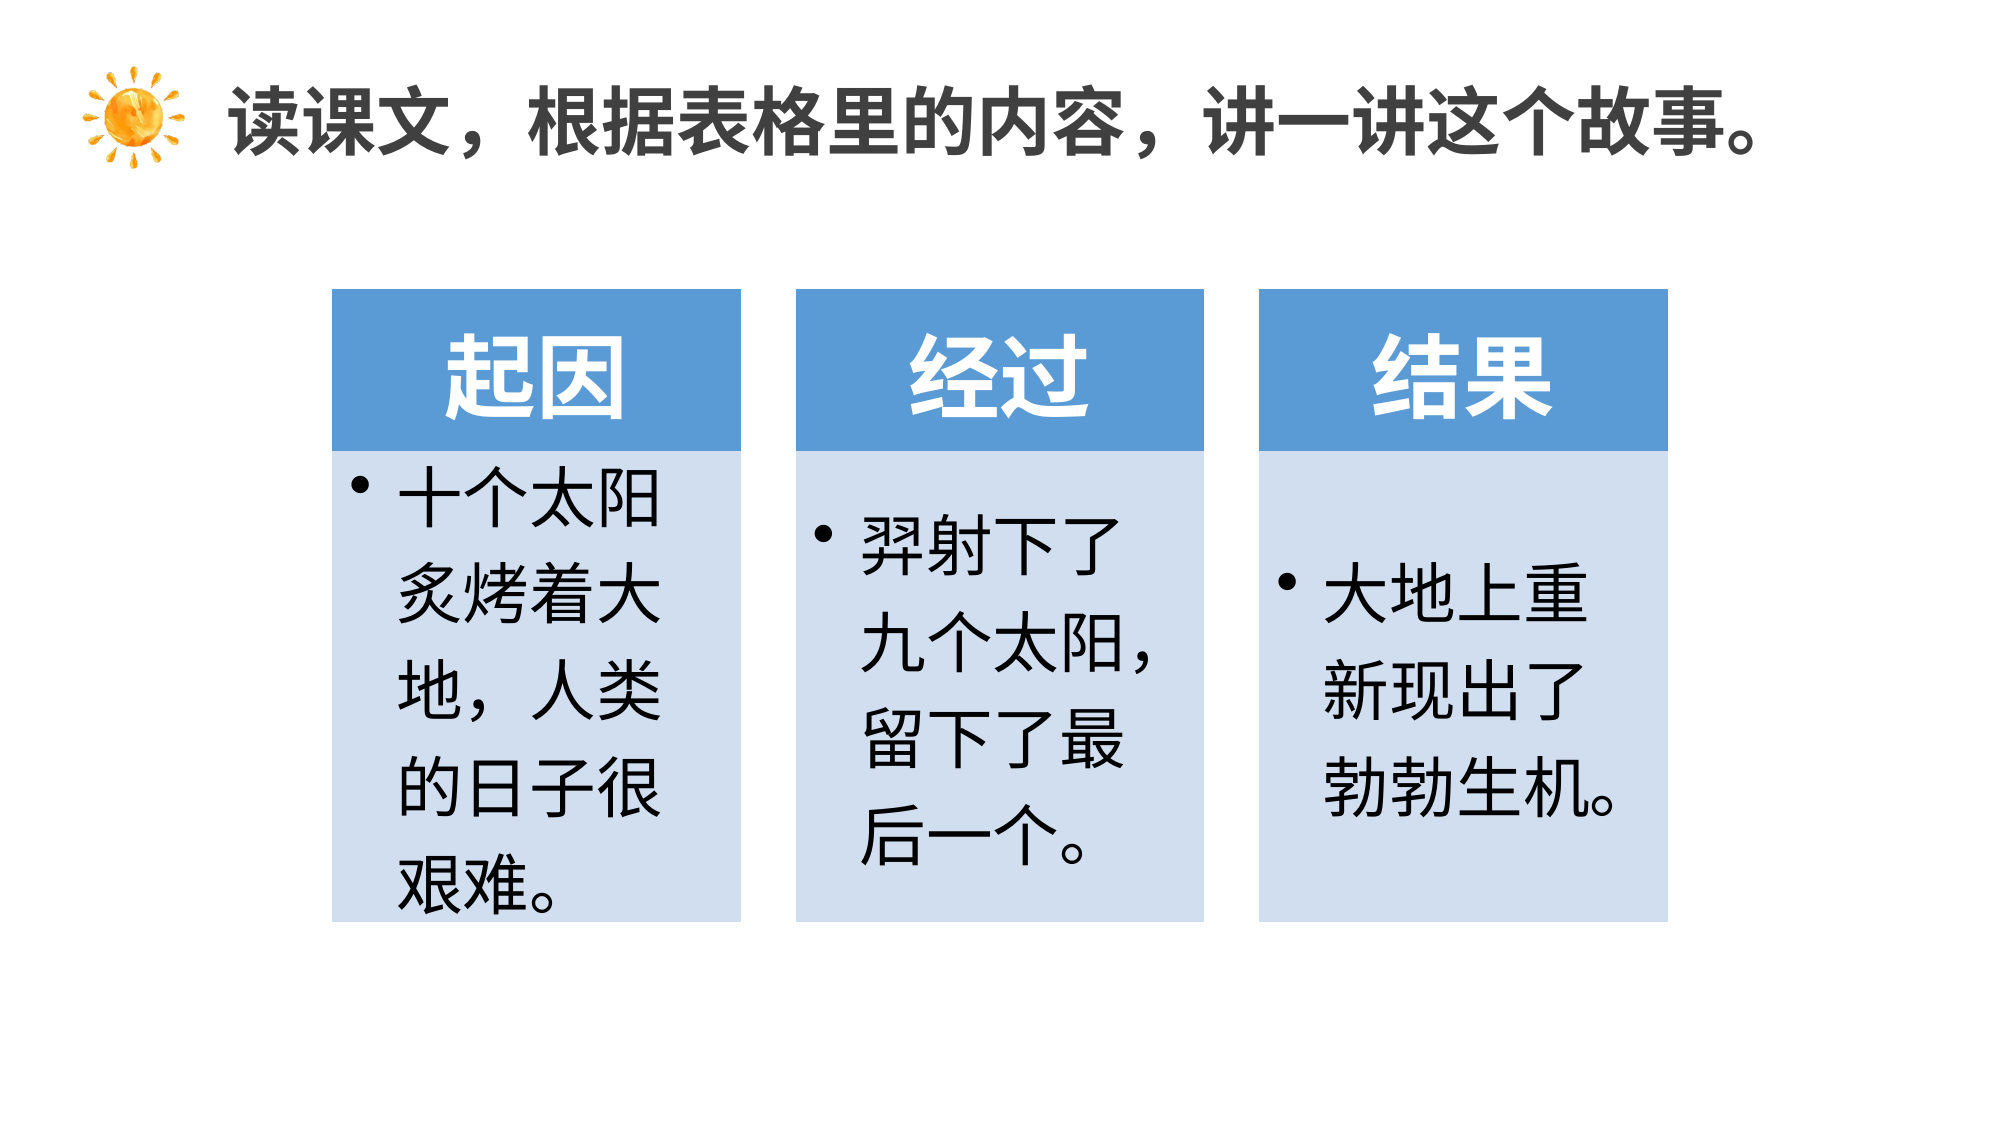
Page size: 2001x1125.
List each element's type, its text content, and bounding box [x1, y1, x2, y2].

picture [82, 66, 185, 169]
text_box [333, 160, 1667, 1050]
text_box 读课文，根据表格里的内容，讲一讲这个故事。 [211, 67, 1817, 172]
